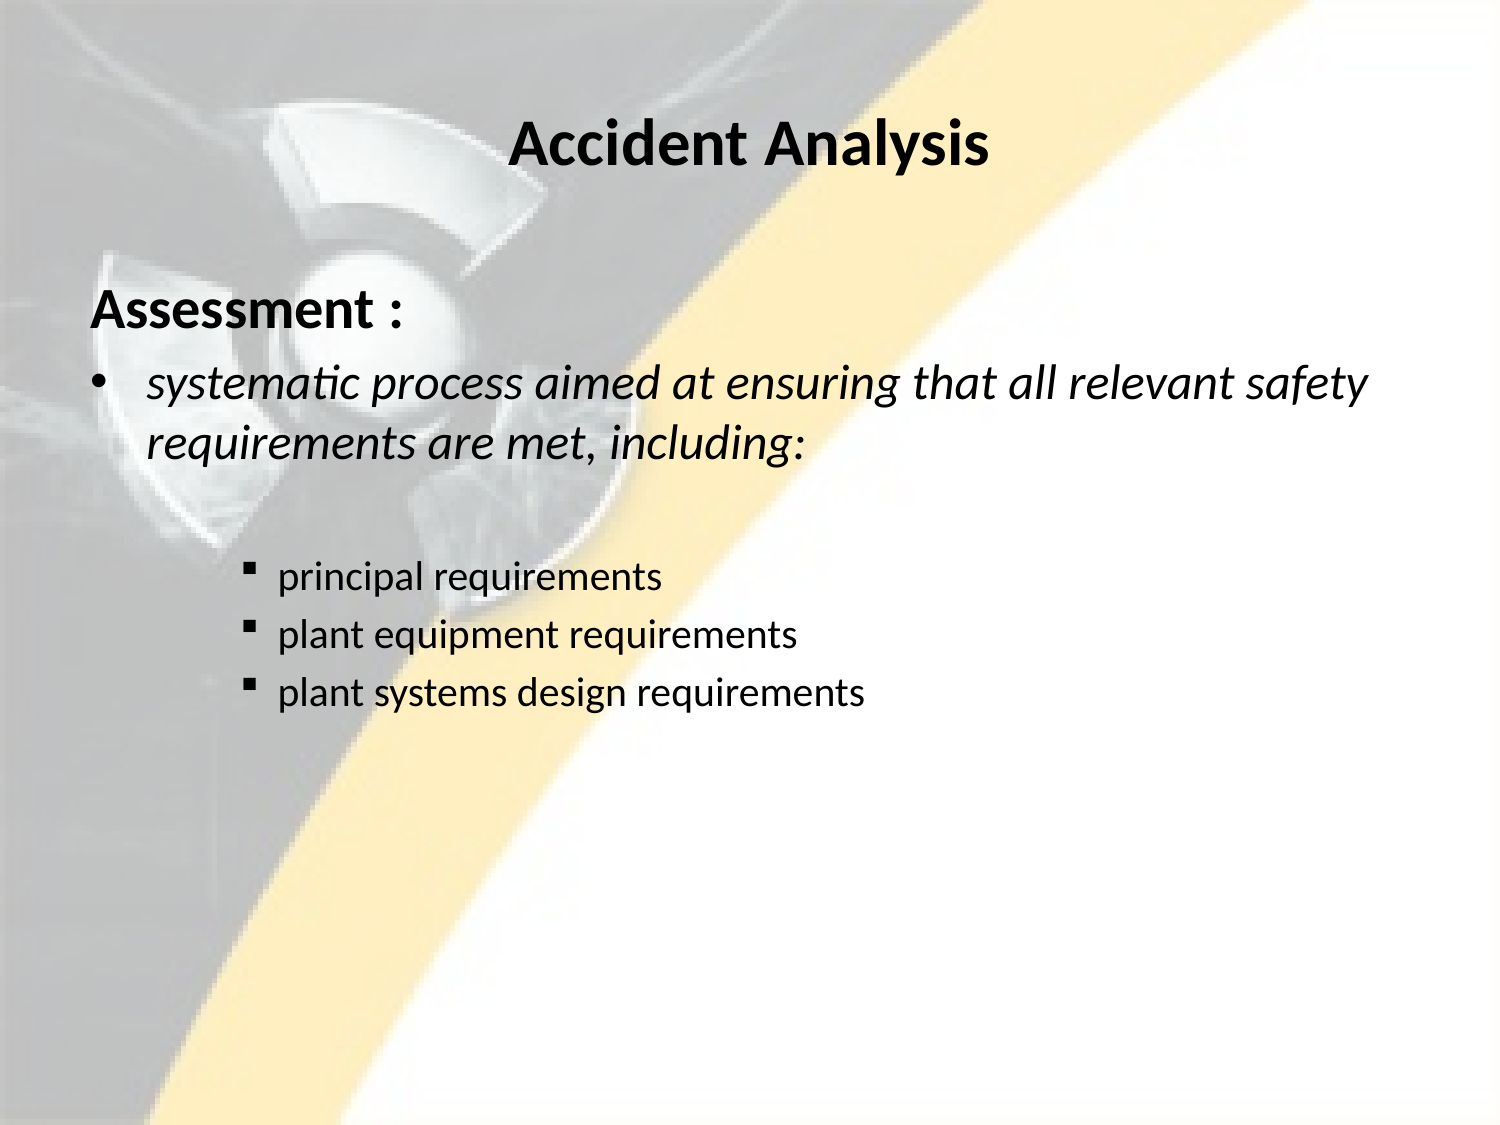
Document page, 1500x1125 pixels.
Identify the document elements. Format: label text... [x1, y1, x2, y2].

title Accident Analysis [75, 45, 1425, 233]
list Assessment : systematic process aimed at ensuring that all relevant safety requirements are met, including: principal requirements plant equipment requirements plant systems design requirements [75, 262, 1425, 1005]
